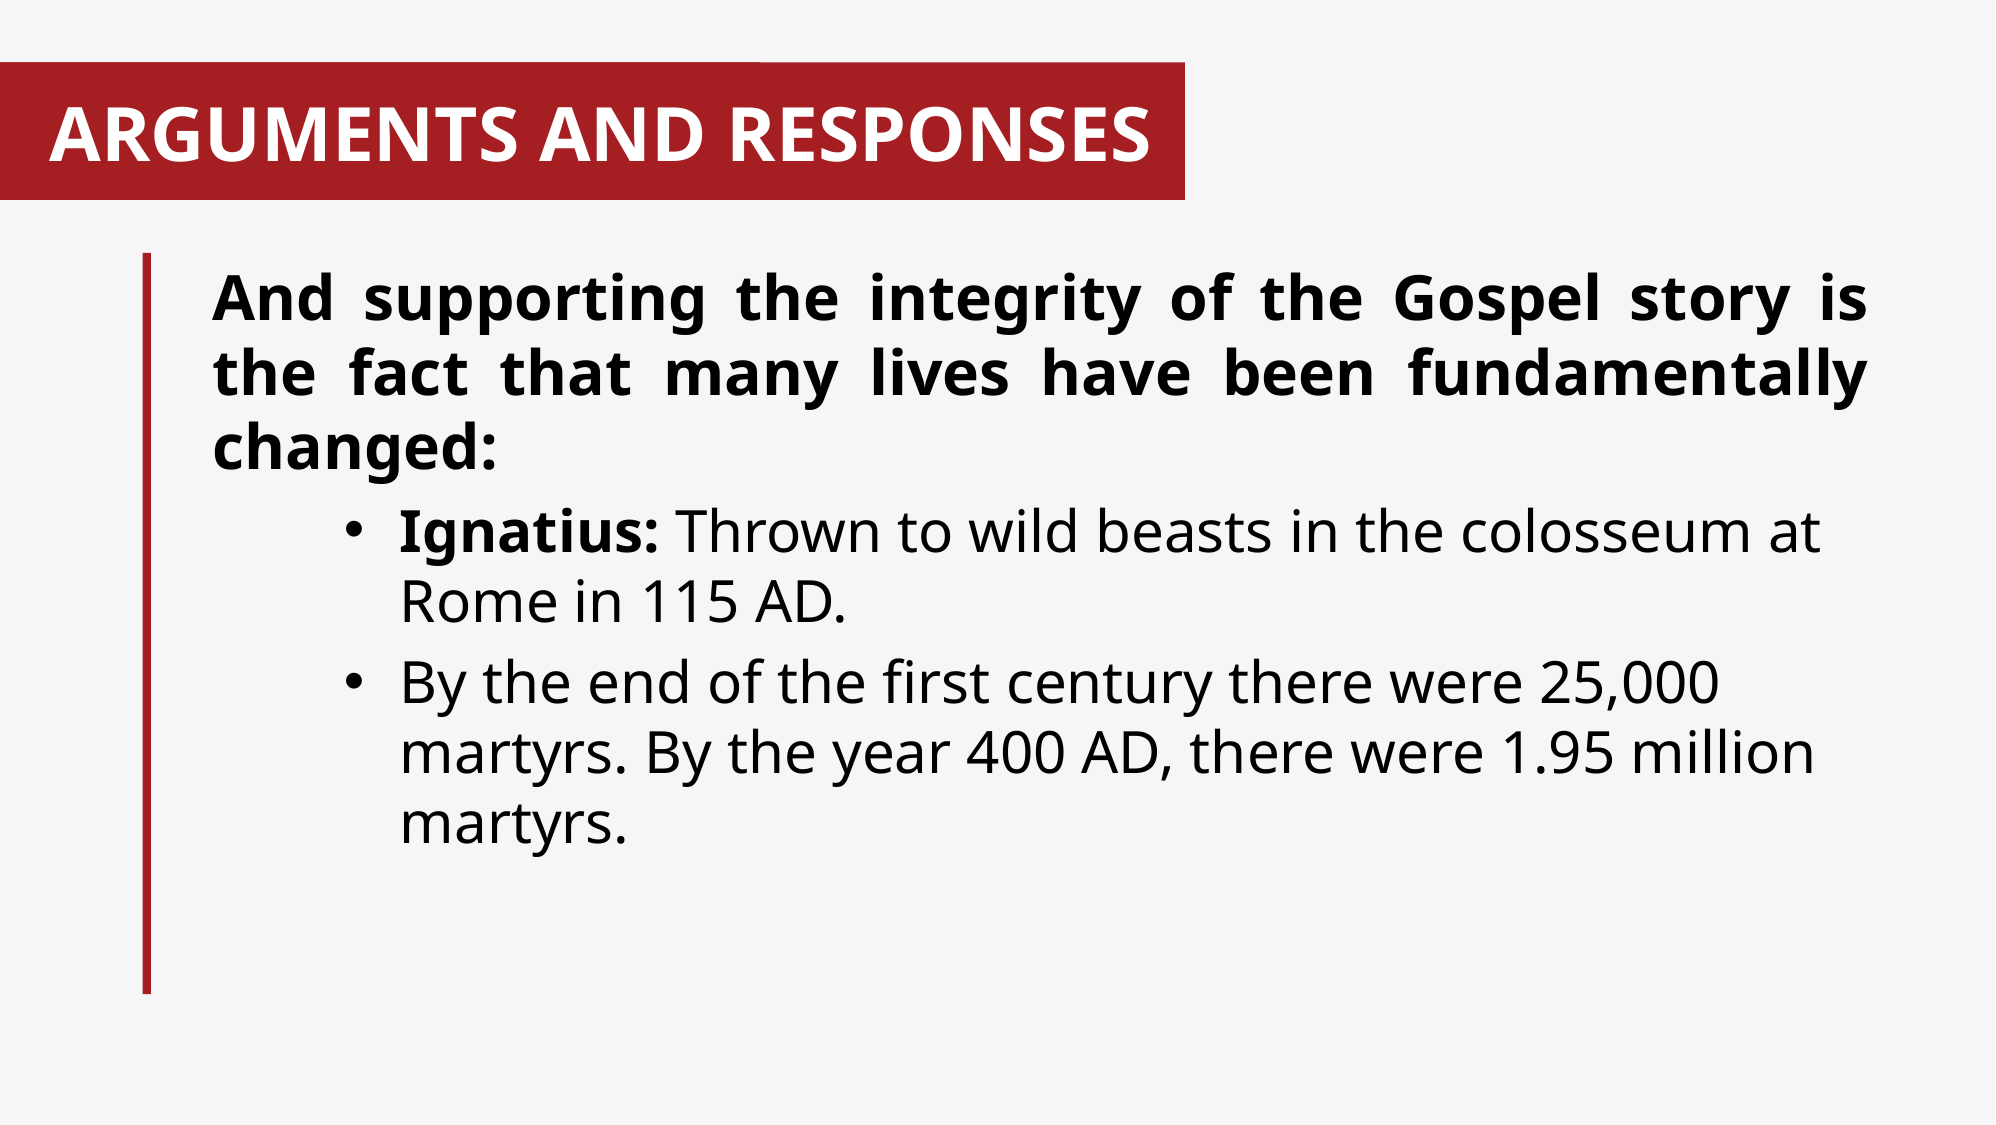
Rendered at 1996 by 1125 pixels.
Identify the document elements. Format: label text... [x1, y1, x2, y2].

subtitle And supporting the integrity of the Gospel story is the fact that many lives have been fundamentally changed: Ignatius: Thrown to wild beasts in the colosseum at Rome in 115 AD. By the end of the first century there were 25,000 martyrs. By the year 400 AD, there were 1.95 million martyrs. [197, 249, 1885, 1125]
text_box ARGUMENTS AND RESPONSES [0, 62, 1185, 200]
